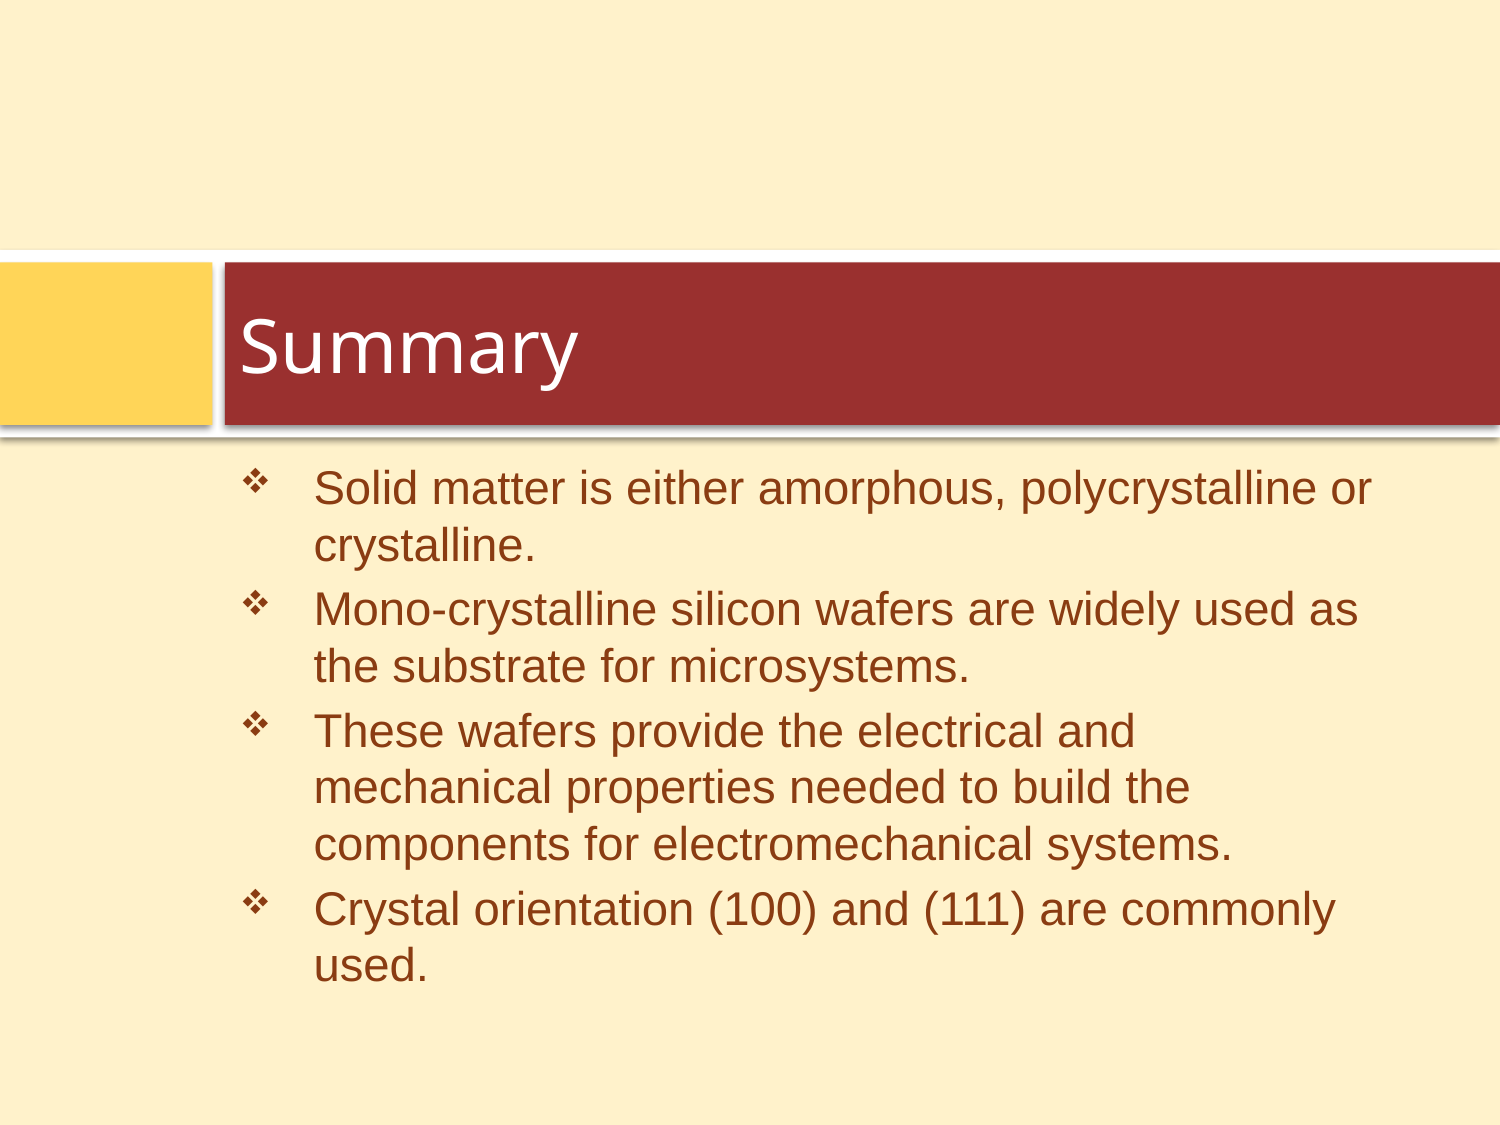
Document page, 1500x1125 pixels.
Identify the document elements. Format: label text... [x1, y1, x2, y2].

title Summary [225, 262, 1475, 425]
list Solid matter is either amorphous, polycrystalline or crystalline. Mono-crystalline silicon wafers are widely used as the substrate for microsystems. These wafers provide the electrical and mechanical properties needed to build the components for electromechanical systems. Crystal orientation (100) and (111) are commonly used. [225, 450, 1394, 1004]
